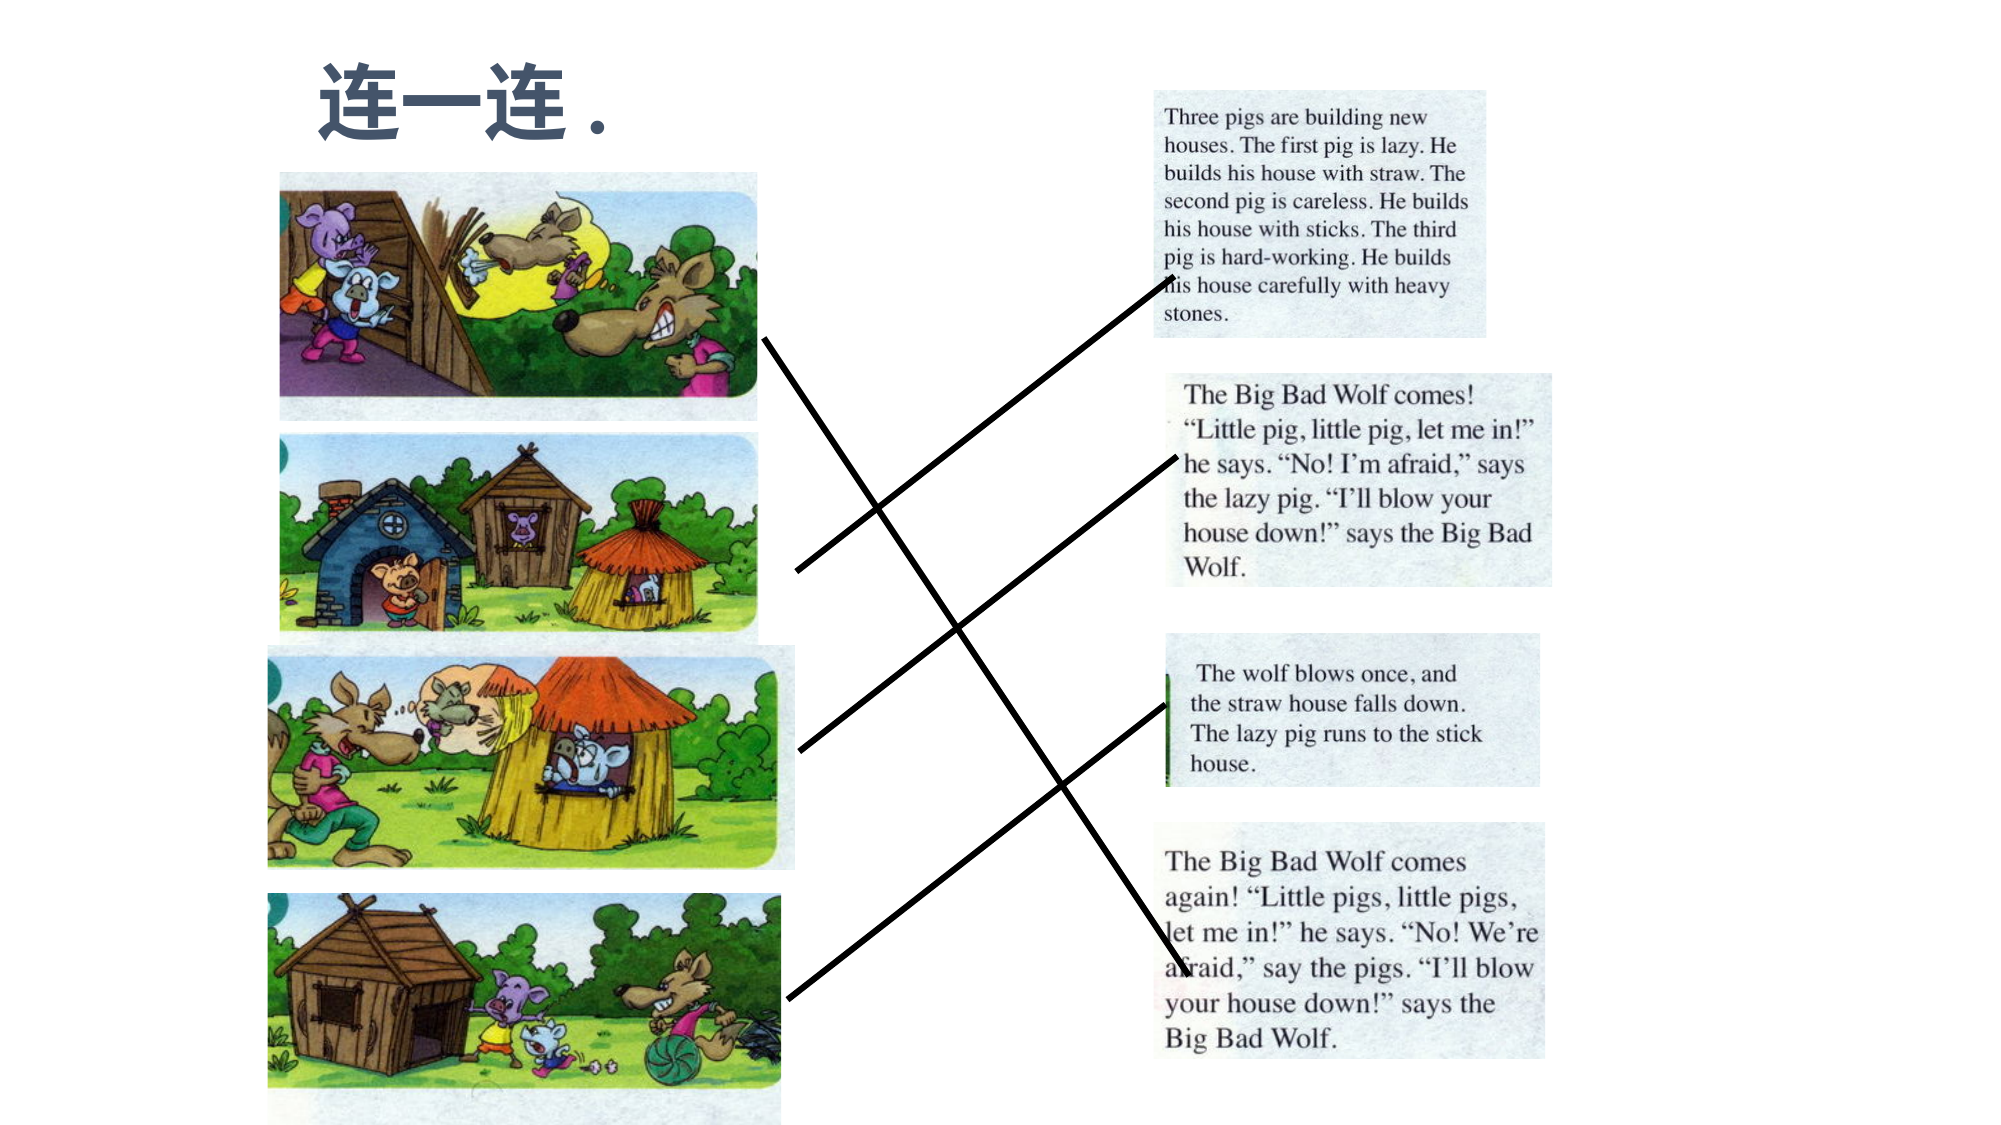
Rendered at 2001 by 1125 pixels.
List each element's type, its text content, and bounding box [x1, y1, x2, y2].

picture [1165, 373, 1553, 587]
picture [267, 432, 795, 870]
picture [1153, 822, 1546, 1059]
picture [267, 893, 782, 1125]
picture [1153, 90, 1487, 338]
picture [279, 172, 758, 421]
text_box 连一连. [303, 42, 918, 203]
picture [1165, 633, 1541, 787]
